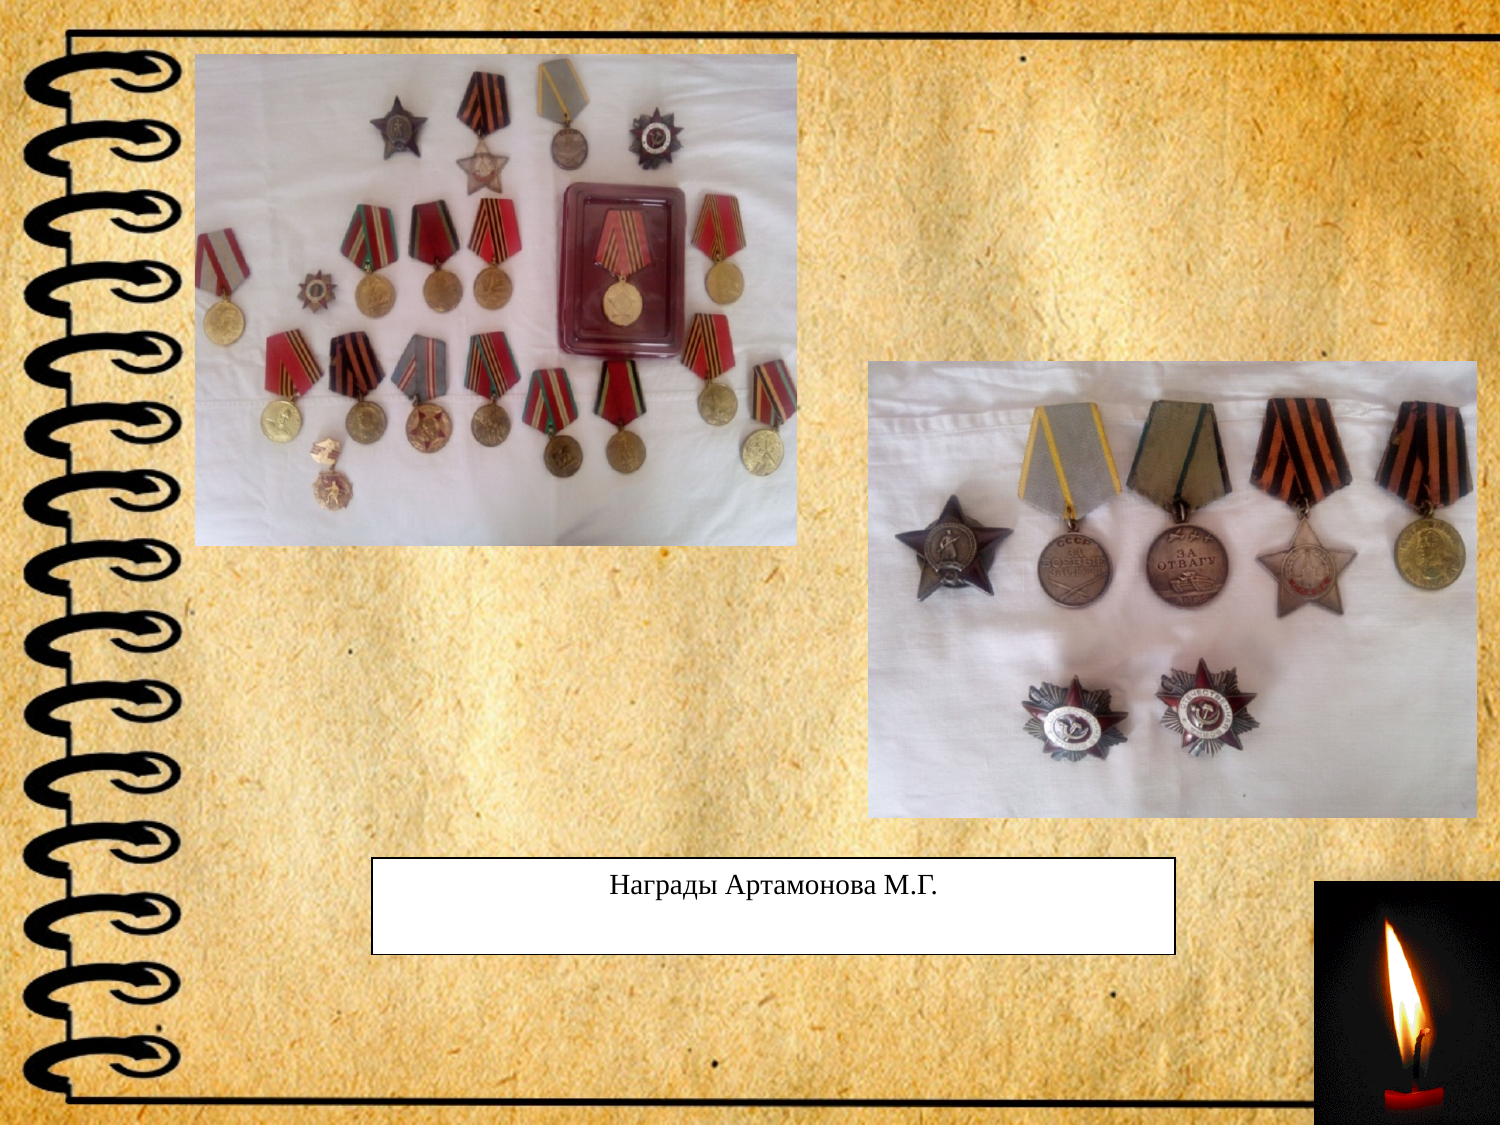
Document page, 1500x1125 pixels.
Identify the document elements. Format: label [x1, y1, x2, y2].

picture [867, 361, 1477, 818]
list [0, 0, 1500, 1125]
picture [1314, 881, 1500, 1125]
picture [194, 54, 798, 546]
